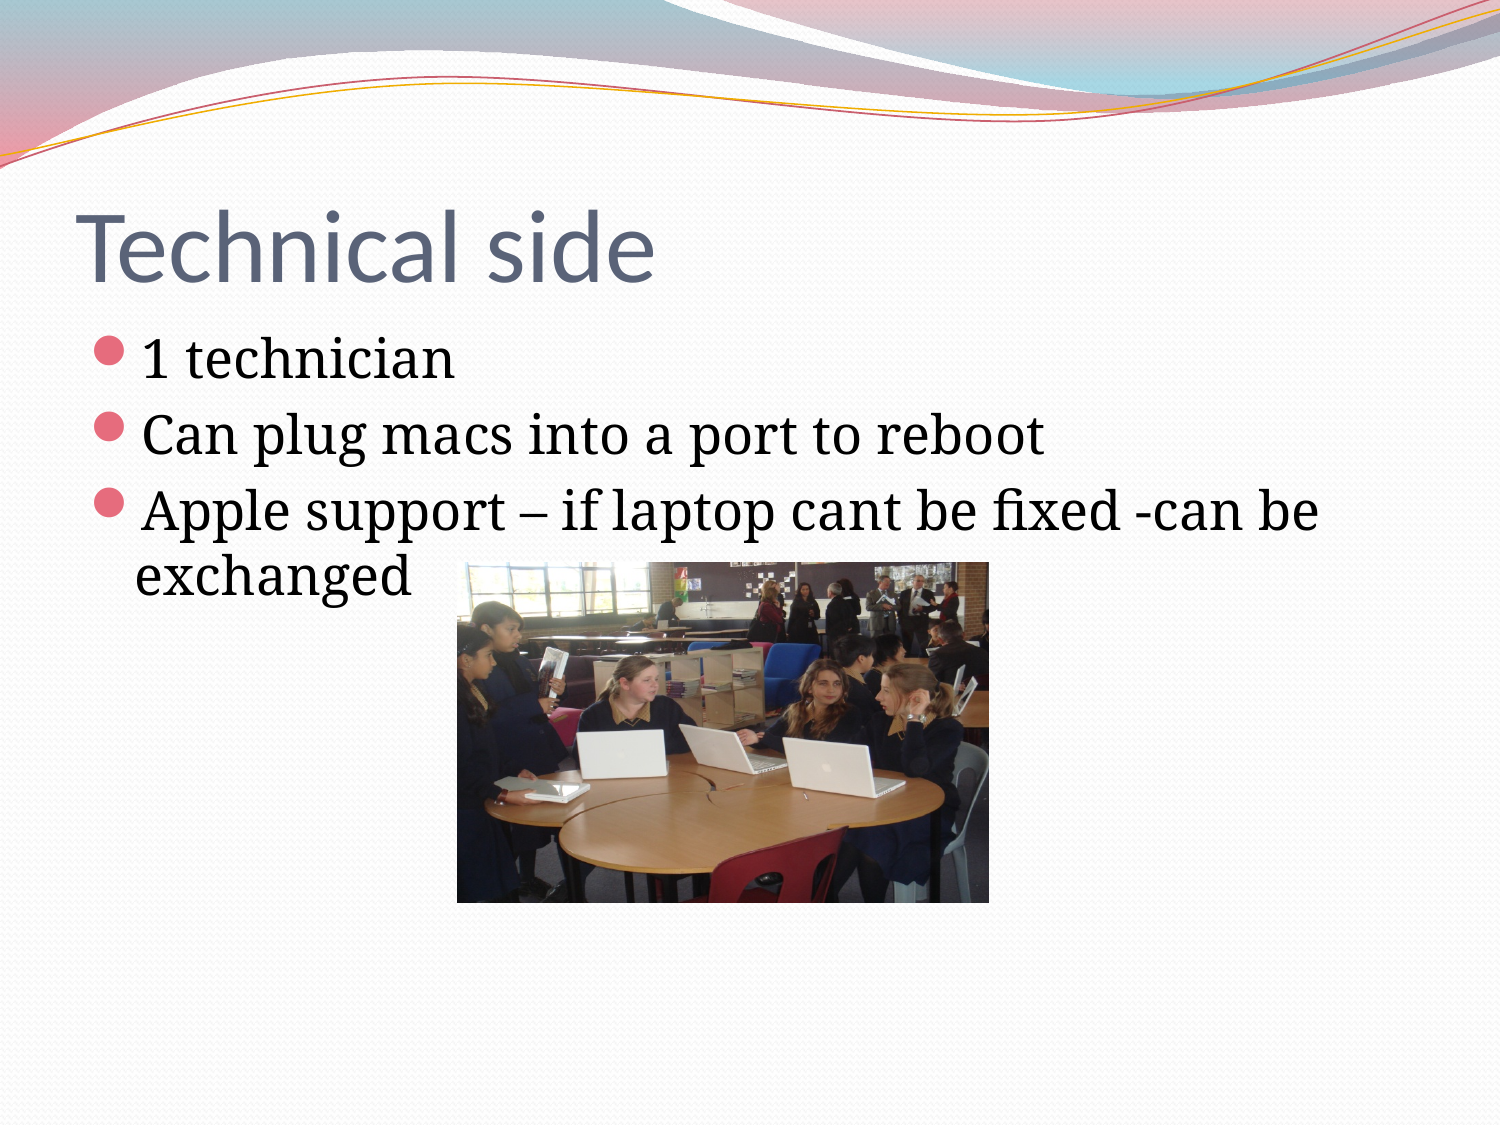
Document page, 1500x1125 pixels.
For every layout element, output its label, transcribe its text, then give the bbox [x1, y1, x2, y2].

list 1 technician Can plug macs into a port to reboot Apple support – if laptop cant be fixed -can be exchanged [75, 317, 1425, 1038]
title Technical side [75, 115, 1425, 303]
picture [456, 562, 989, 903]
